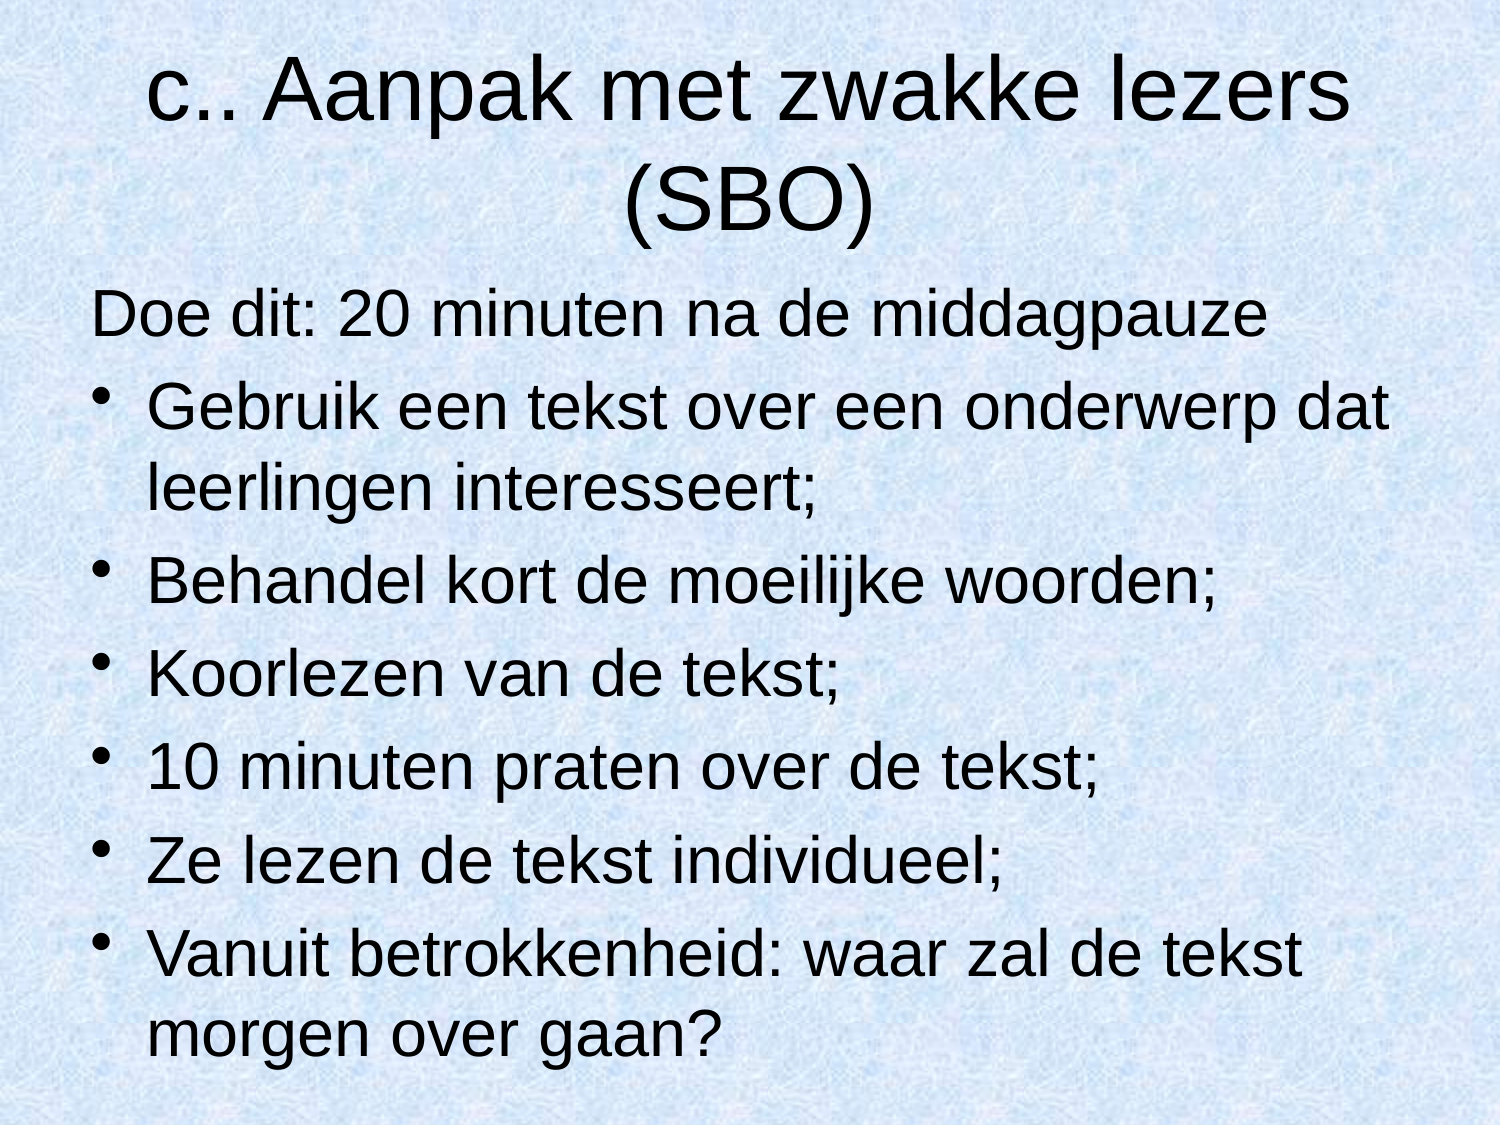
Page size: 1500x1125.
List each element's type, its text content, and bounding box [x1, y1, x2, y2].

title c.. Aanpak met zwakke lezers (SBO) [75, 45, 1425, 233]
list Doe dit: 20 minuten na de middagpauze Gebruik een tekst over een onderwerp dat leerlingen interesseert; Behandel kort de moeilijke woorden; Koorlezen van de tekst; 10 minuten praten over de tekst; Ze lezen de tekst individueel; Vanuit betrokkenheid: waar zal de tekst morgen over gaan? [75, 262, 1425, 1005]
picture [0, 0, 1500, 1125]
